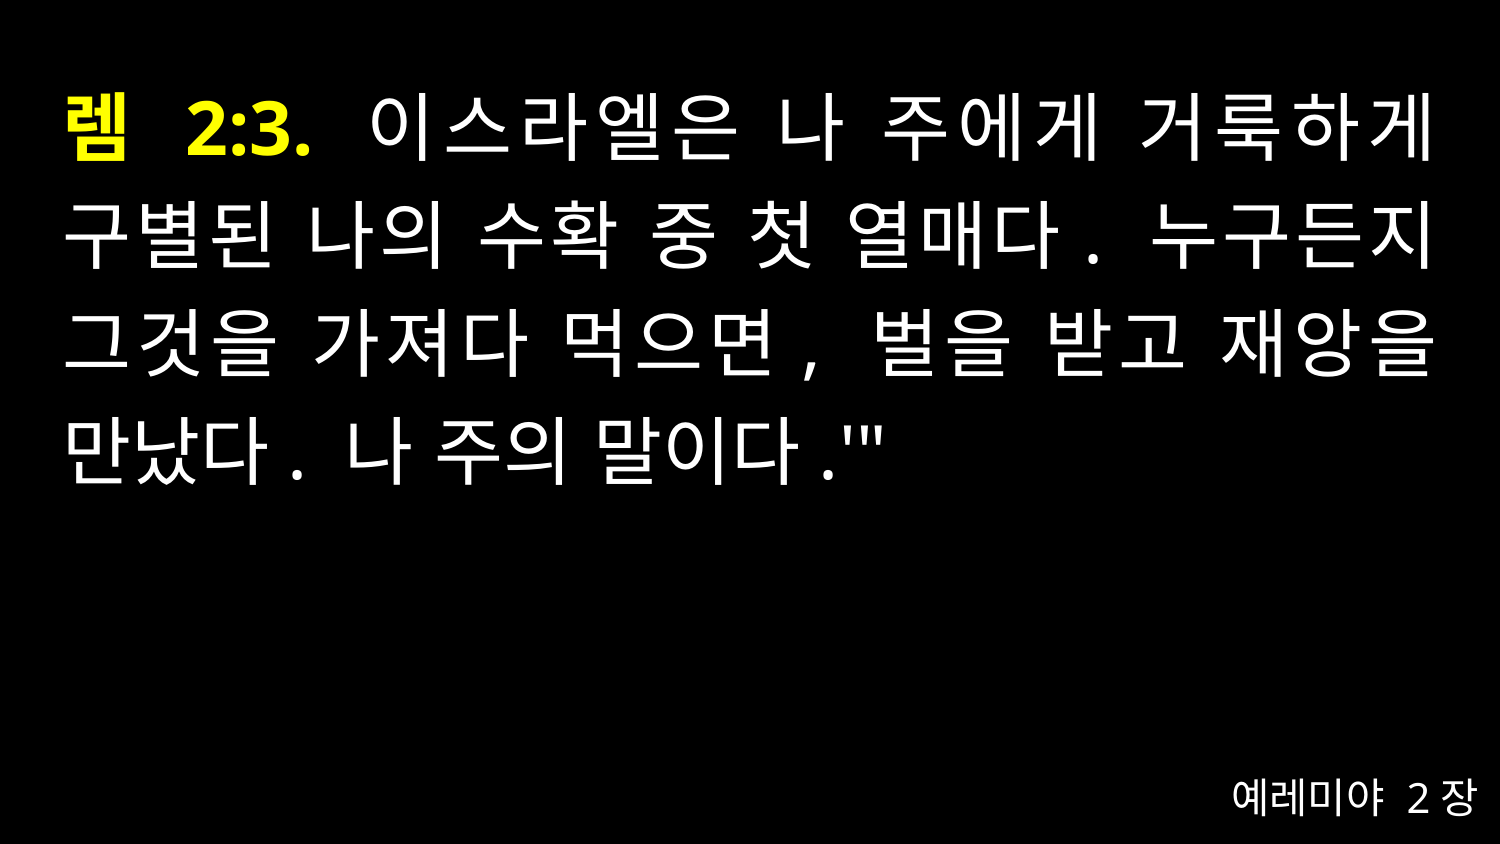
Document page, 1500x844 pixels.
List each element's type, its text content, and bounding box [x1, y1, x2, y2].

title 렘 2:3. 이스라엘은 나 주에게 거룩하게 구별된 나의 수확 중 첫 열매다. 누구든지 그것을 가져다 먹으면, 벌을 받고 재앙을 만났다. 나 주의 말이다.'" [0, 0, 1500, 844]
subtitle 예레미야 2장 [916, 770, 1500, 844]
